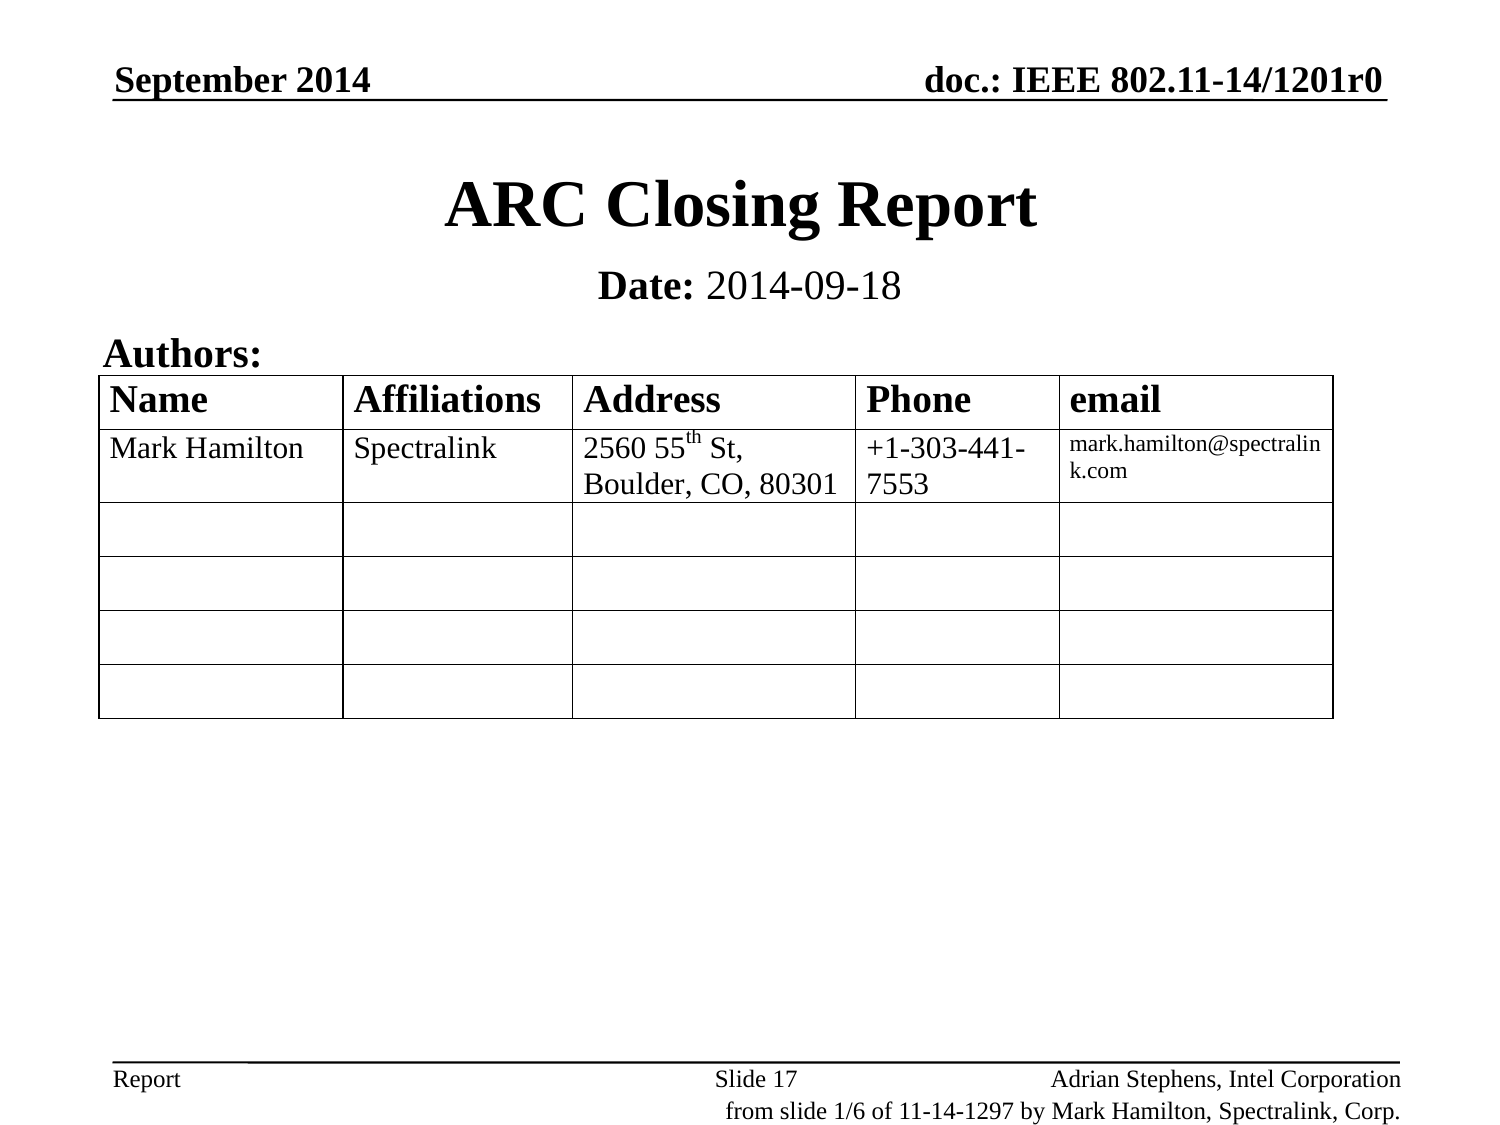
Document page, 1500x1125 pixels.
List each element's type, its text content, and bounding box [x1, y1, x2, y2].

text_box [84, 374, 1362, 802]
list Date: 2014-09-18 [112, 249, 1388, 313]
text_box Authors: [87, 318, 325, 373]
footer Adrian Stephens, Intel Corporation [1047, 1061, 1402, 1087]
slide_number Slide 17 [712, 1061, 800, 1087]
title ARC Closing Report [112, 112, 1388, 249]
text_box from slide 1/6 of 11-14-1297 by Mark Hamilton, Spectralink, Corp. [343, 1087, 1417, 1125]
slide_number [114, 54, 374, 101]
